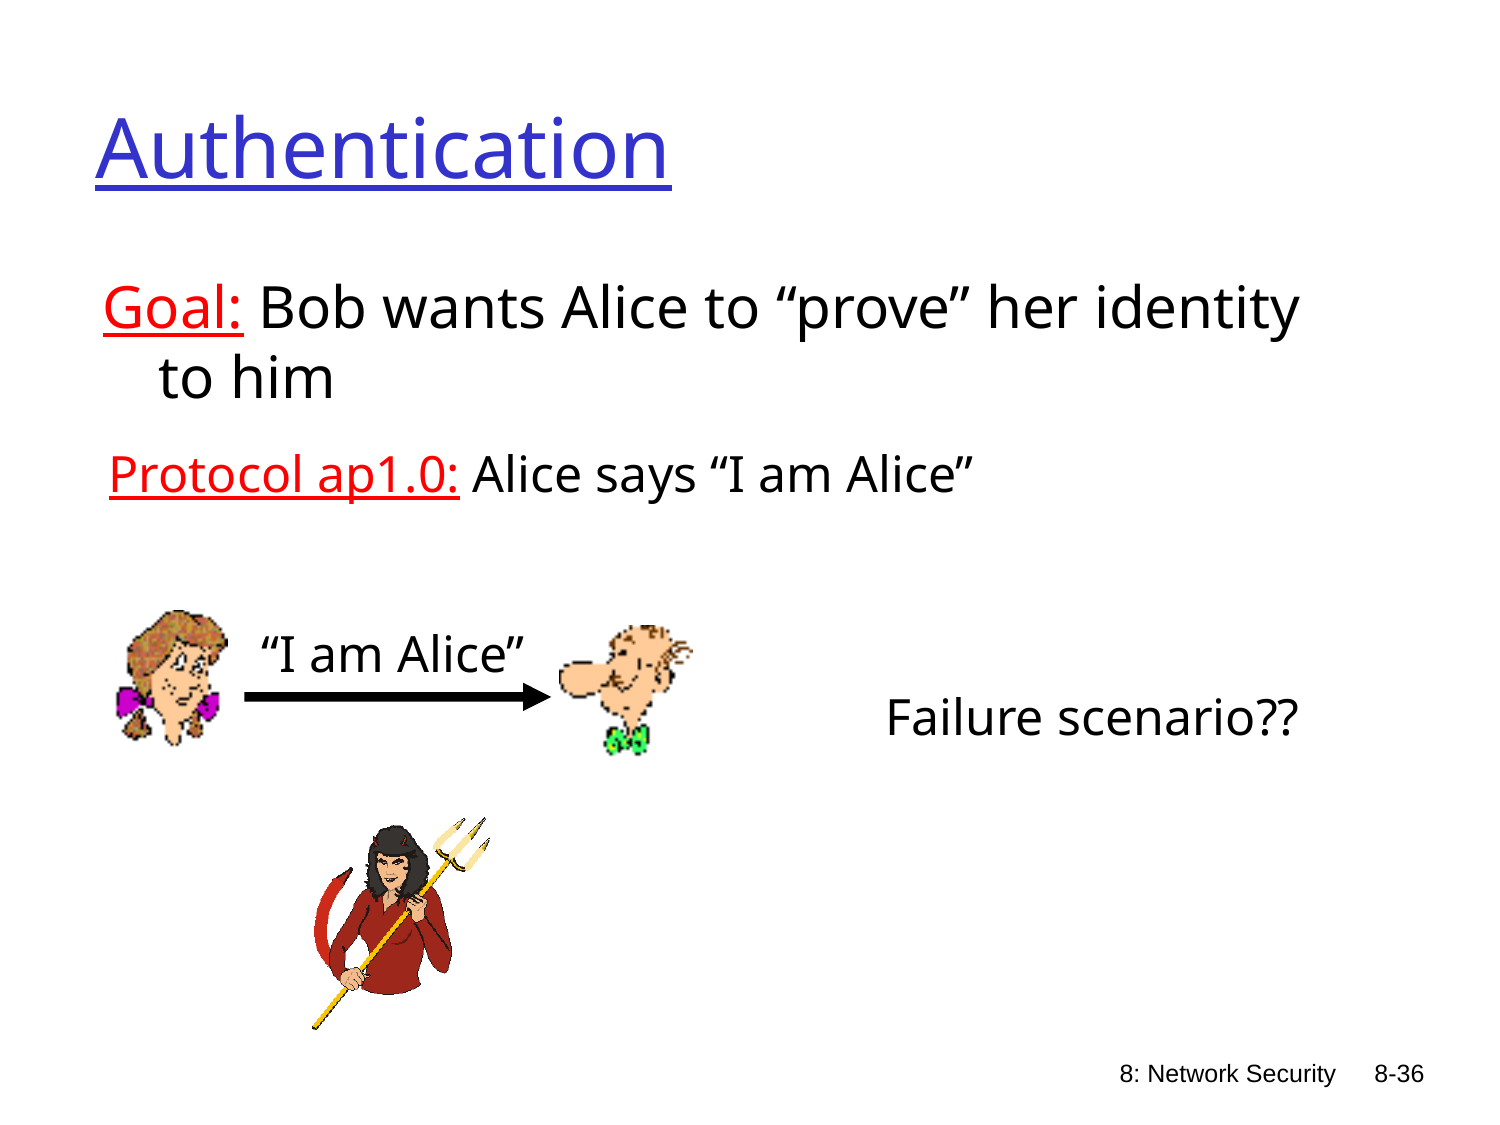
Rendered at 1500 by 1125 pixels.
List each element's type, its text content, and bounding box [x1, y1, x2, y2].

text_box [244, 690, 552, 704]
text_box Failure scenario?? [870, 678, 1315, 754]
picture [112, 610, 228, 752]
text_box Protocol ap1.0: Alice says “I am Alice” [93, 435, 990, 511]
text_box “I am Alice” [246, 615, 540, 690]
footer 8: Network Security [876, 1050, 1352, 1125]
slide_number 8-36 [1320, 1050, 1440, 1099]
title Authentication [80, 51, 1356, 239]
picture [312, 817, 490, 1030]
list Goal: Bob wants Alice to “prove” her identity to him [87, 262, 1363, 422]
picture [559, 625, 693, 762]
